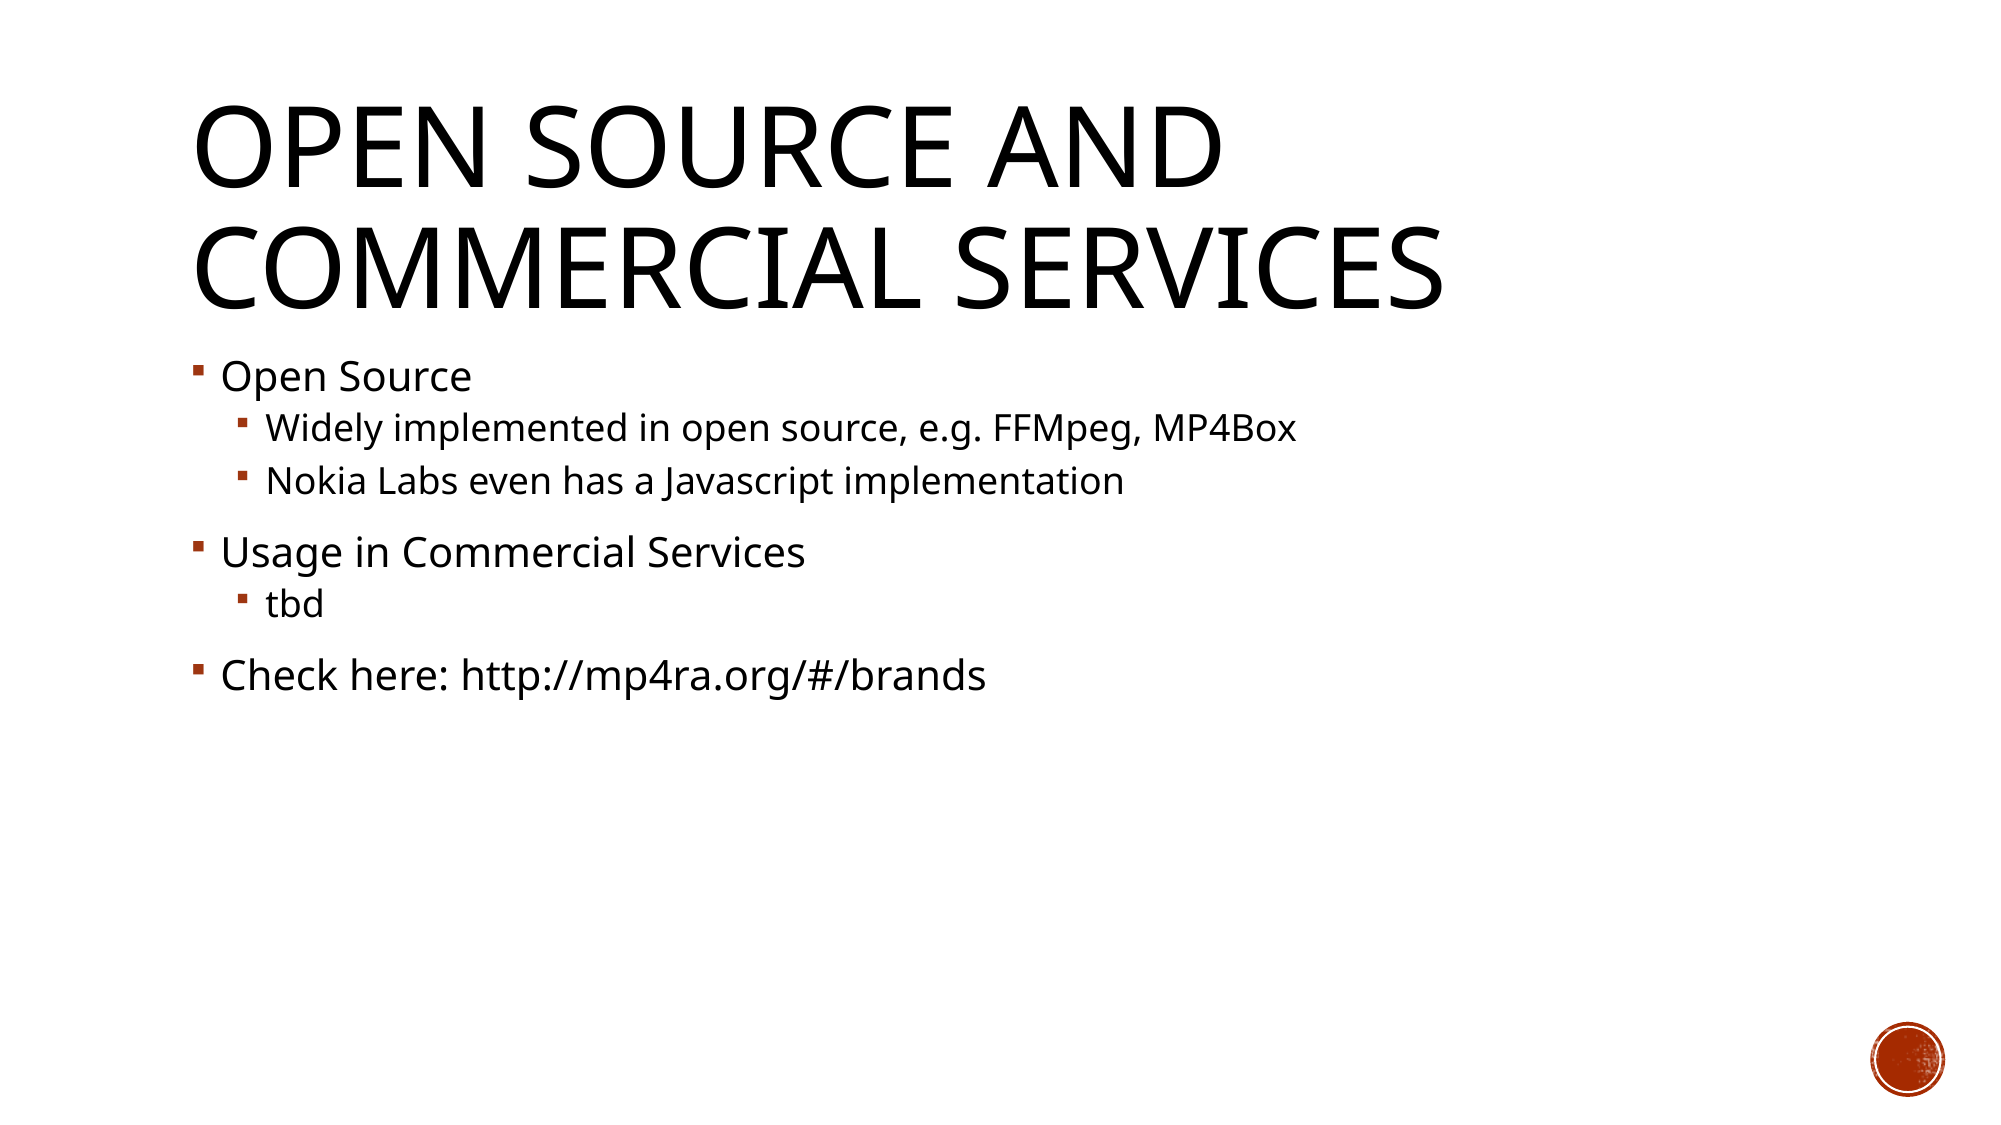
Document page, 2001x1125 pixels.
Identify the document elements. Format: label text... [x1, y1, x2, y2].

title Open Source and Commercial Services [175, 79, 1826, 344]
list Open Source Widely implemented in open source, e.g. FFMpeg, MP4Box Nokia Labs even has a Javascript implementation Usage in Commercial Services tbd Check here: http://mp4ra.org/#/brands [175, 348, 1826, 1013]
